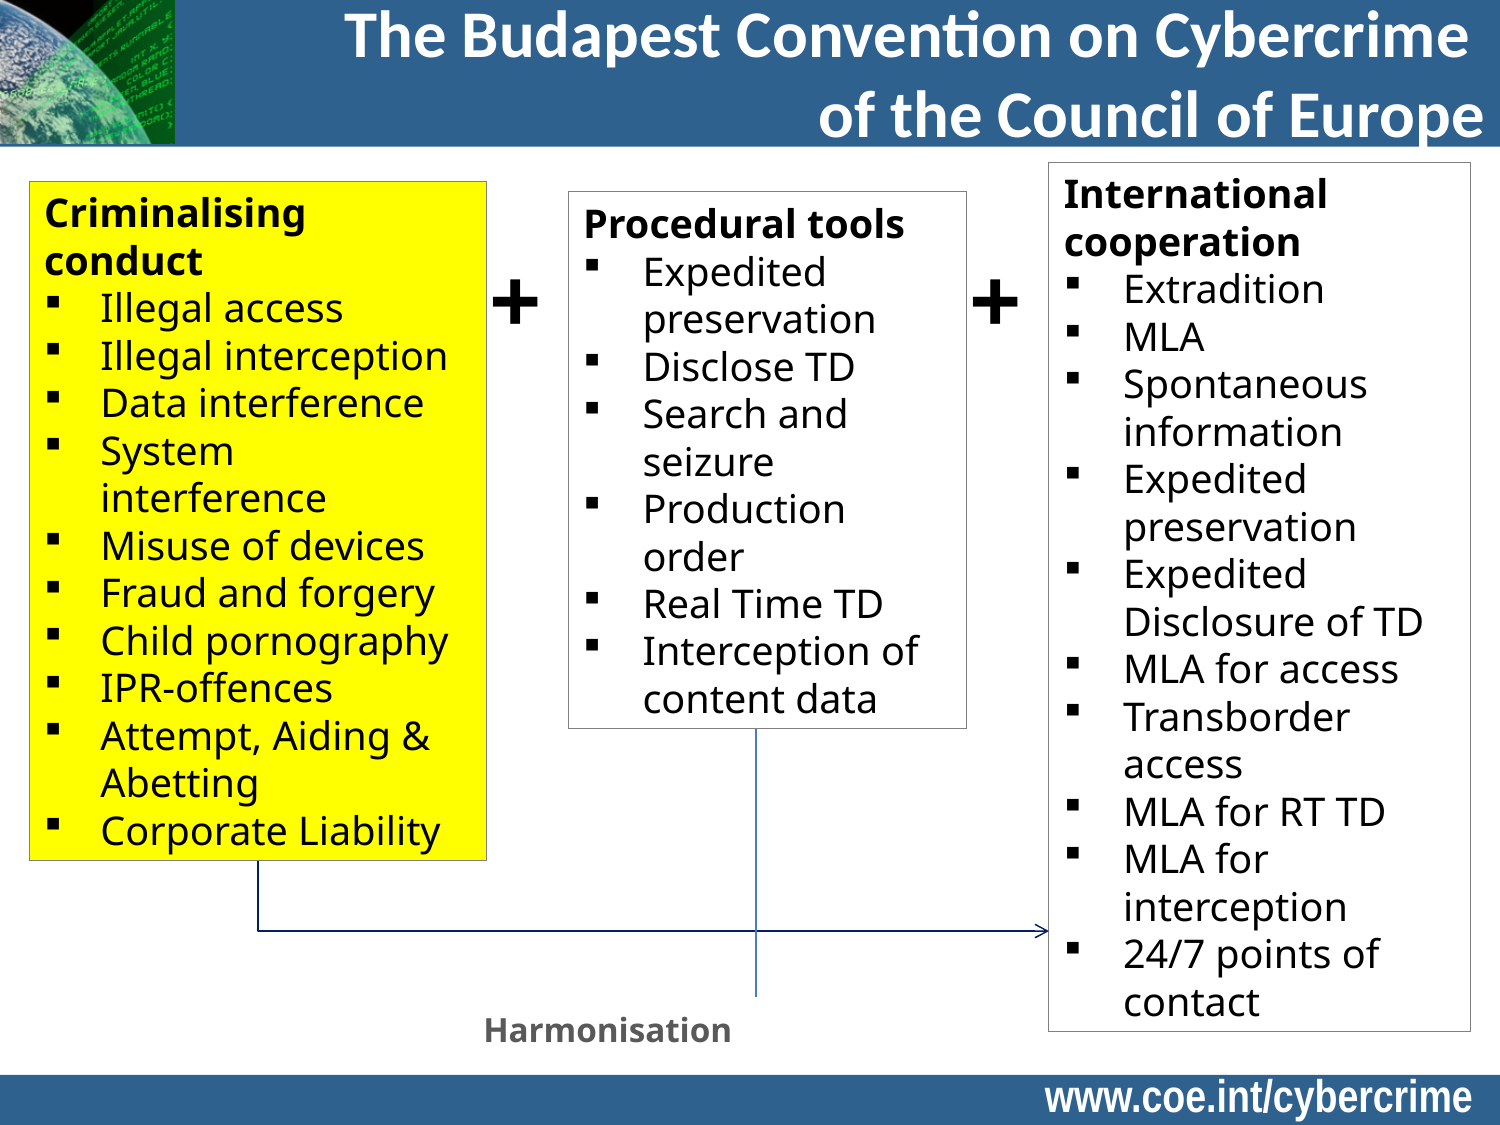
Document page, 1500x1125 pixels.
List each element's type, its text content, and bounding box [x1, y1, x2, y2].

text_box [0, 1073, 640, 1125]
picture [0, 0, 175, 144]
text_box The Budapest Convention on Cybercrime of the Council of Europe [177, 0, 1500, 149]
text_box Harmonisation [468, 1001, 640, 1057]
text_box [645, 527, 662, 1125]
text_box + [474, 235, 568, 360]
text_box Harmonisation [666, 1001, 791, 1057]
text_box Criminalising conduct Illegal access Illegal interception Data interference System interference Misuse of devices Fraud and forgery Child pornography IPR-offences Attempt, Aiding & Abetting Corporate Liability [29, 181, 487, 861]
text_box + [967, 235, 1061, 360]
text_box International cooperation Extradition MLA Spontaneous information Expedited preservation Expedited Disclosure of TD MLA for access Transborder access MLA for RT TD MLA for interception 24/7 points of contact [1048, 162, 1471, 1032]
text_box Procedural tools Expedited preservation Disclose TD Search and seizure Production order Real Time TD Interception of content data [568, 191, 967, 729]
text_box www.coe.int/cybercrime [1030, 1059, 1500, 1125]
text_box [666, 1073, 1030, 1125]
